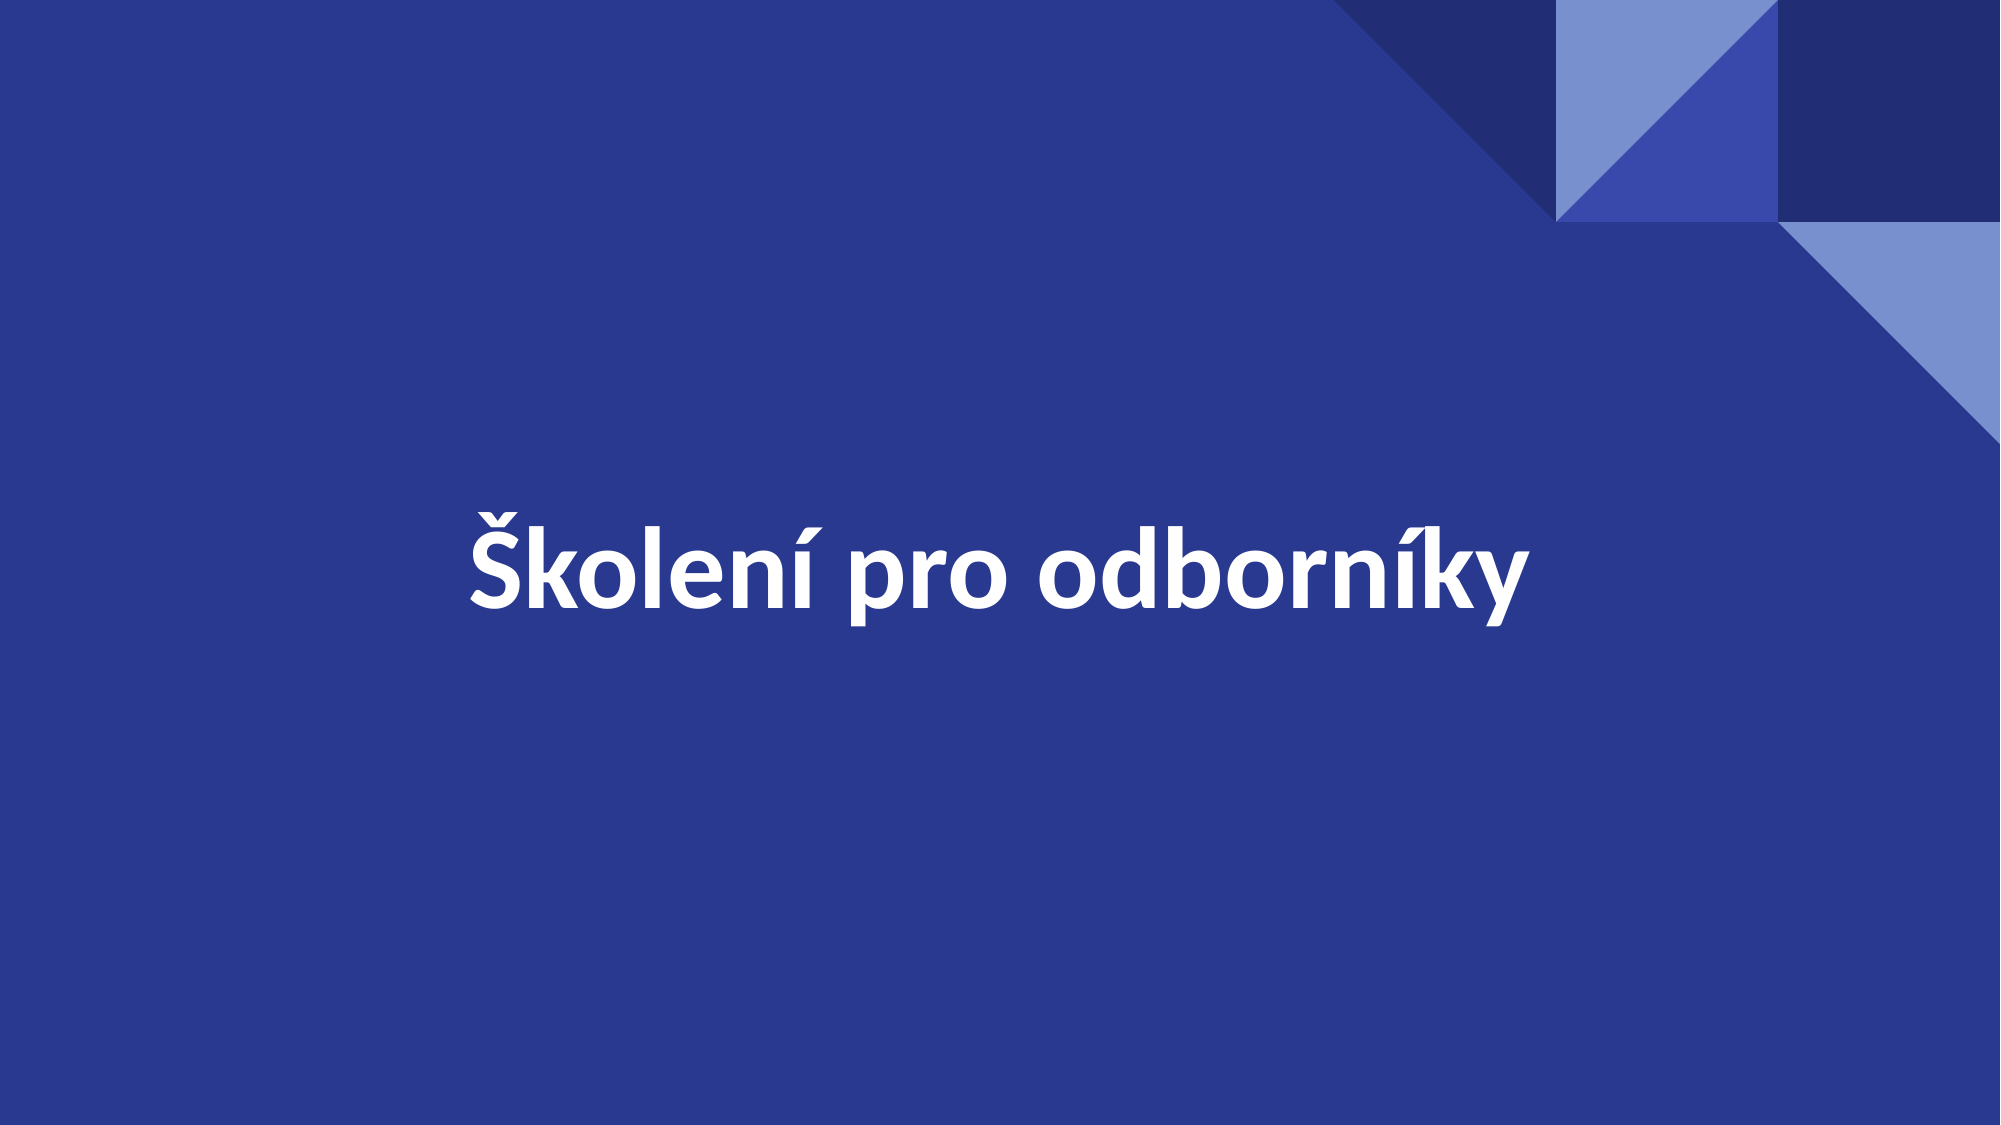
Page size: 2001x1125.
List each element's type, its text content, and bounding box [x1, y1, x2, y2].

title Školení pro odborníky [249, 485, 1750, 640]
